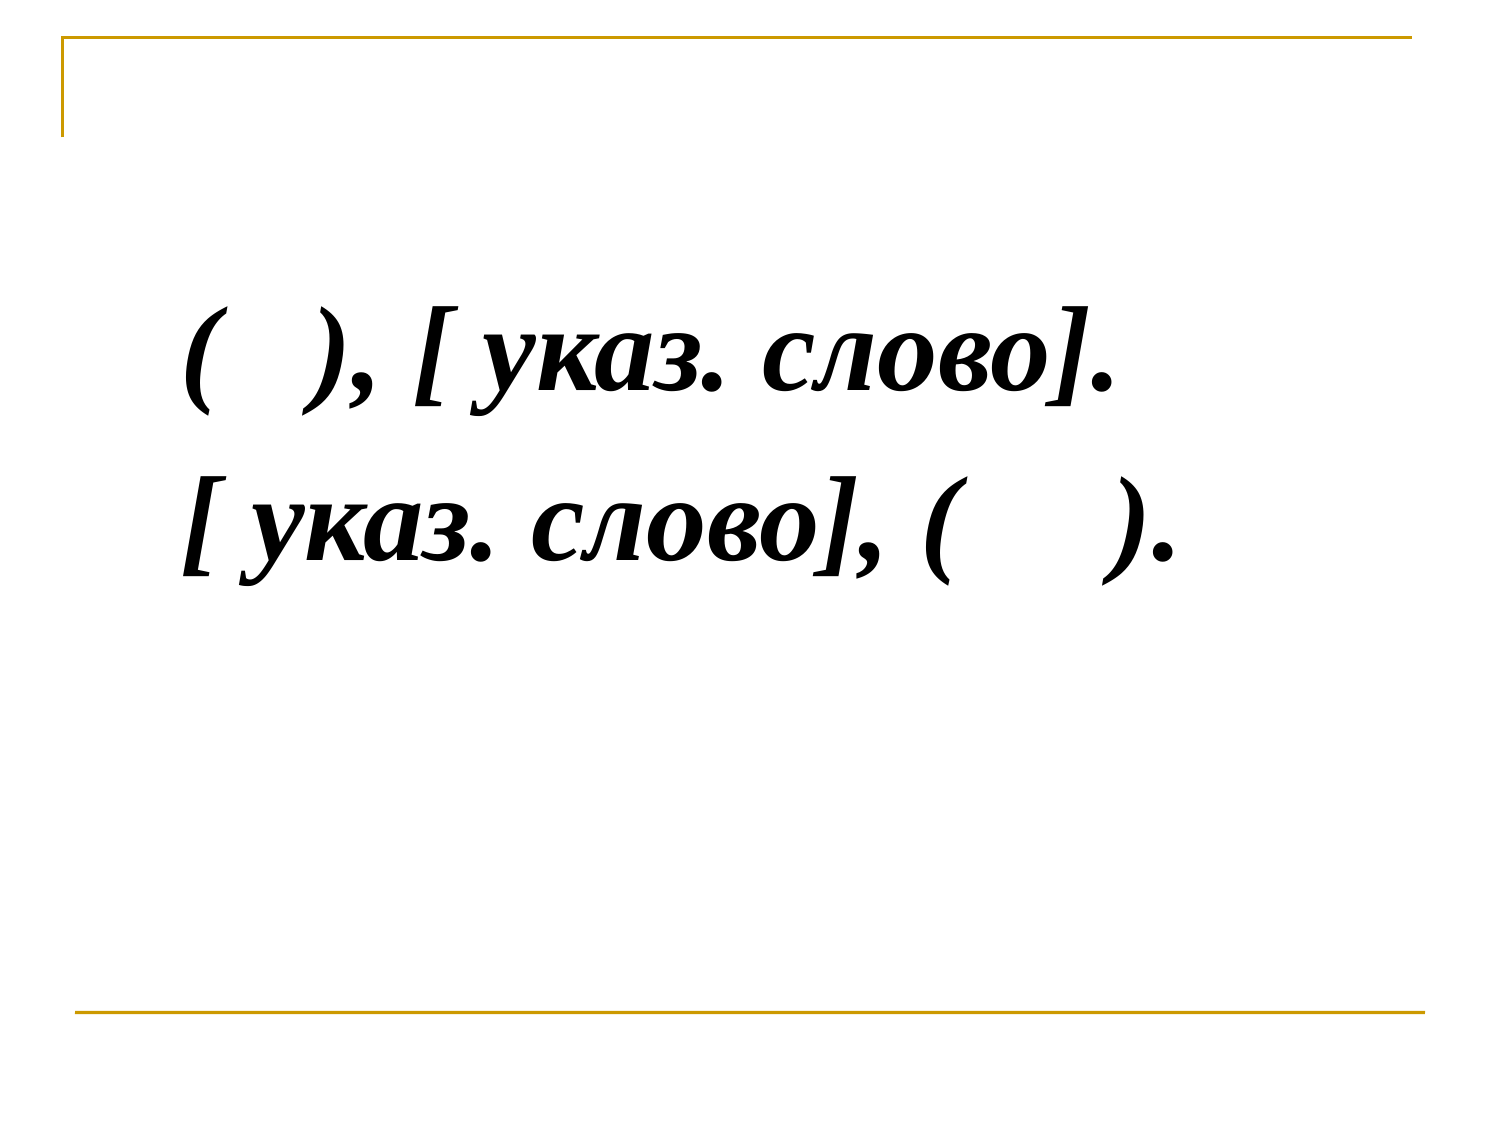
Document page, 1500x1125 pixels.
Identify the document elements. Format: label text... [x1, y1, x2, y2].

list ( ), [ указ. слово]. [ указ. слово], ( ). [74, 262, 1426, 1006]
